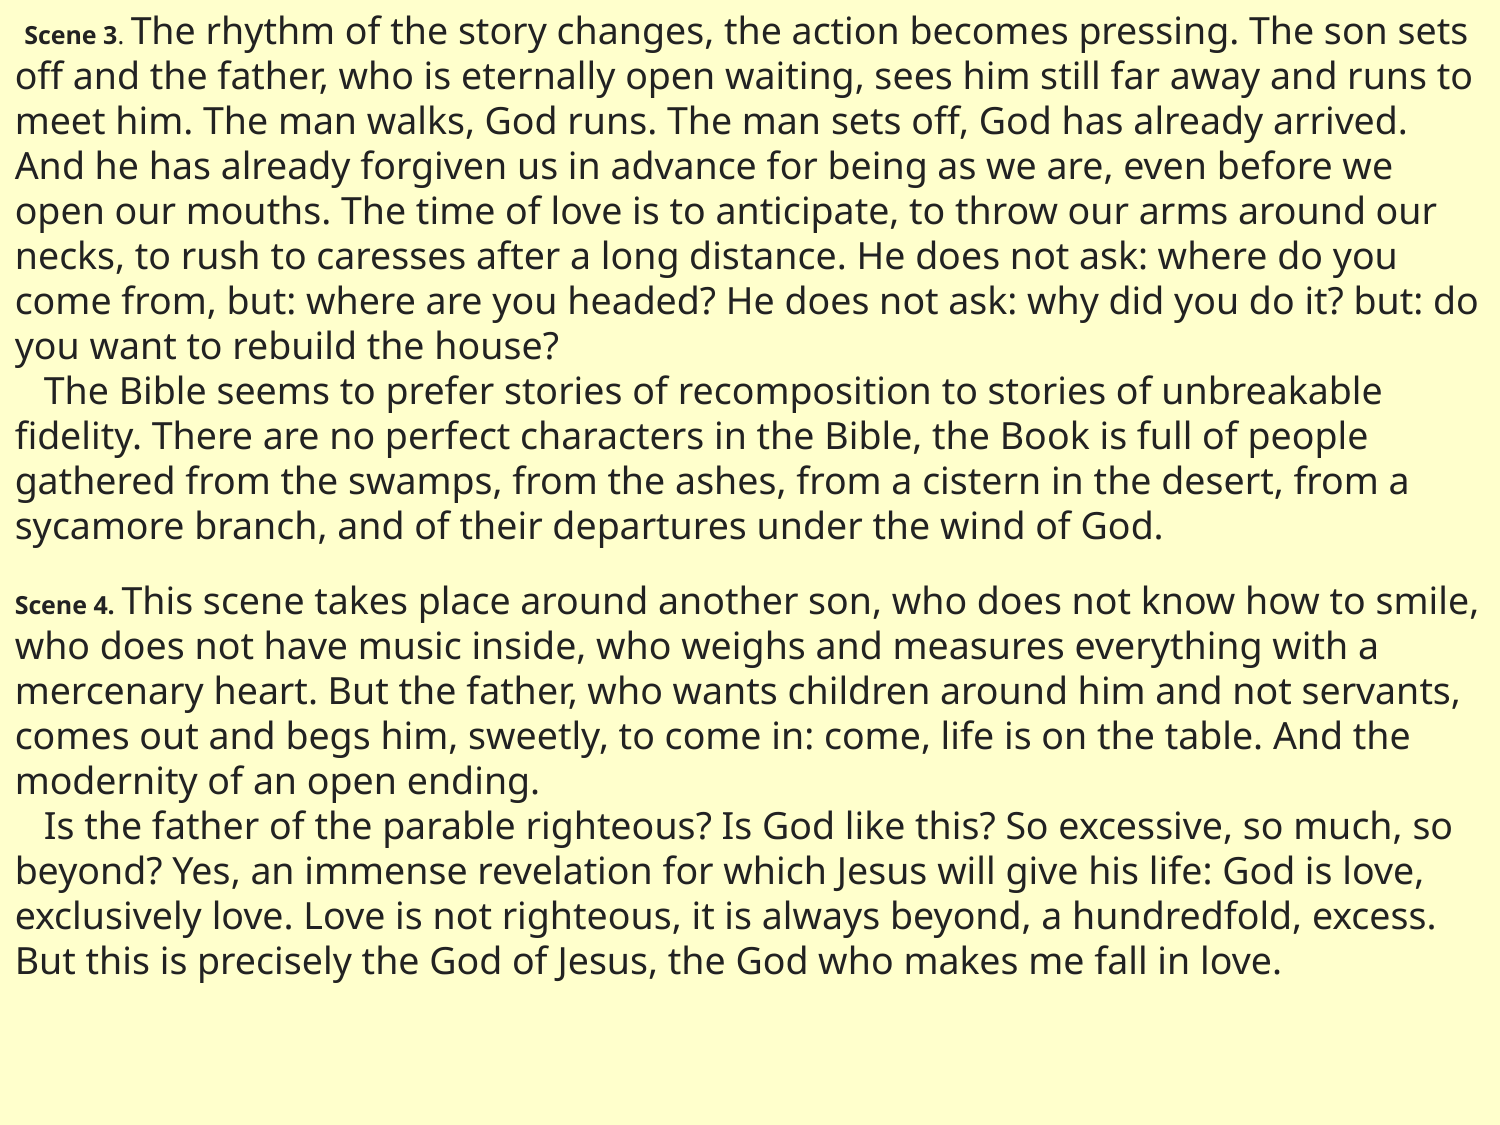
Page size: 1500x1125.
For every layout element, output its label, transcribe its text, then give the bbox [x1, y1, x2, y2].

text_box Scene 3. The rhythm of the story changes, the action becomes pressing. The son sets off and the father, who is eternally open waiting, sees him still far away and runs to meet him. The man walks, God runs. The man sets off, God has already arrived. And he has already forgiven us in advance for being as we are, even before we open our mouths. The time of love is to anticipate, to throw our arms around our necks, to rush to caresses after a long distance. He does not ask: where do you come from, but: where are you headed? He does not ask: why did you do it? but: do you want to rebuild the house? The Bible seems to prefer stories of recomposition to stories of unbreakable fidelity. There are no perfect characters in the Bible, the Book is full of people gathered from the swamps, from the ashes, from a cistern in the desert, from a sycamore branch, and of their departures under the wind of God. Scene 4. This scene takes place around another son, who does not know how to smile, who does not have music inside, who weighs and measures everything with a mercenary heart. But the father, who wants children around him and not servants, comes out and begs him, sweetly, to come in: come, life is on the table. And the modernity of an open ending. Is the father of the parable righteous? Is God like this? So excessive, so much, so beyond? Yes, an immense revelation for which Jesus will give his life: God is love, exclusively love. Love is not righteous, it is always beyond, a hundredfold, excess. But this is precisely the God of Jesus, the God who makes me fall in love. [0, 0, 1500, 1054]
